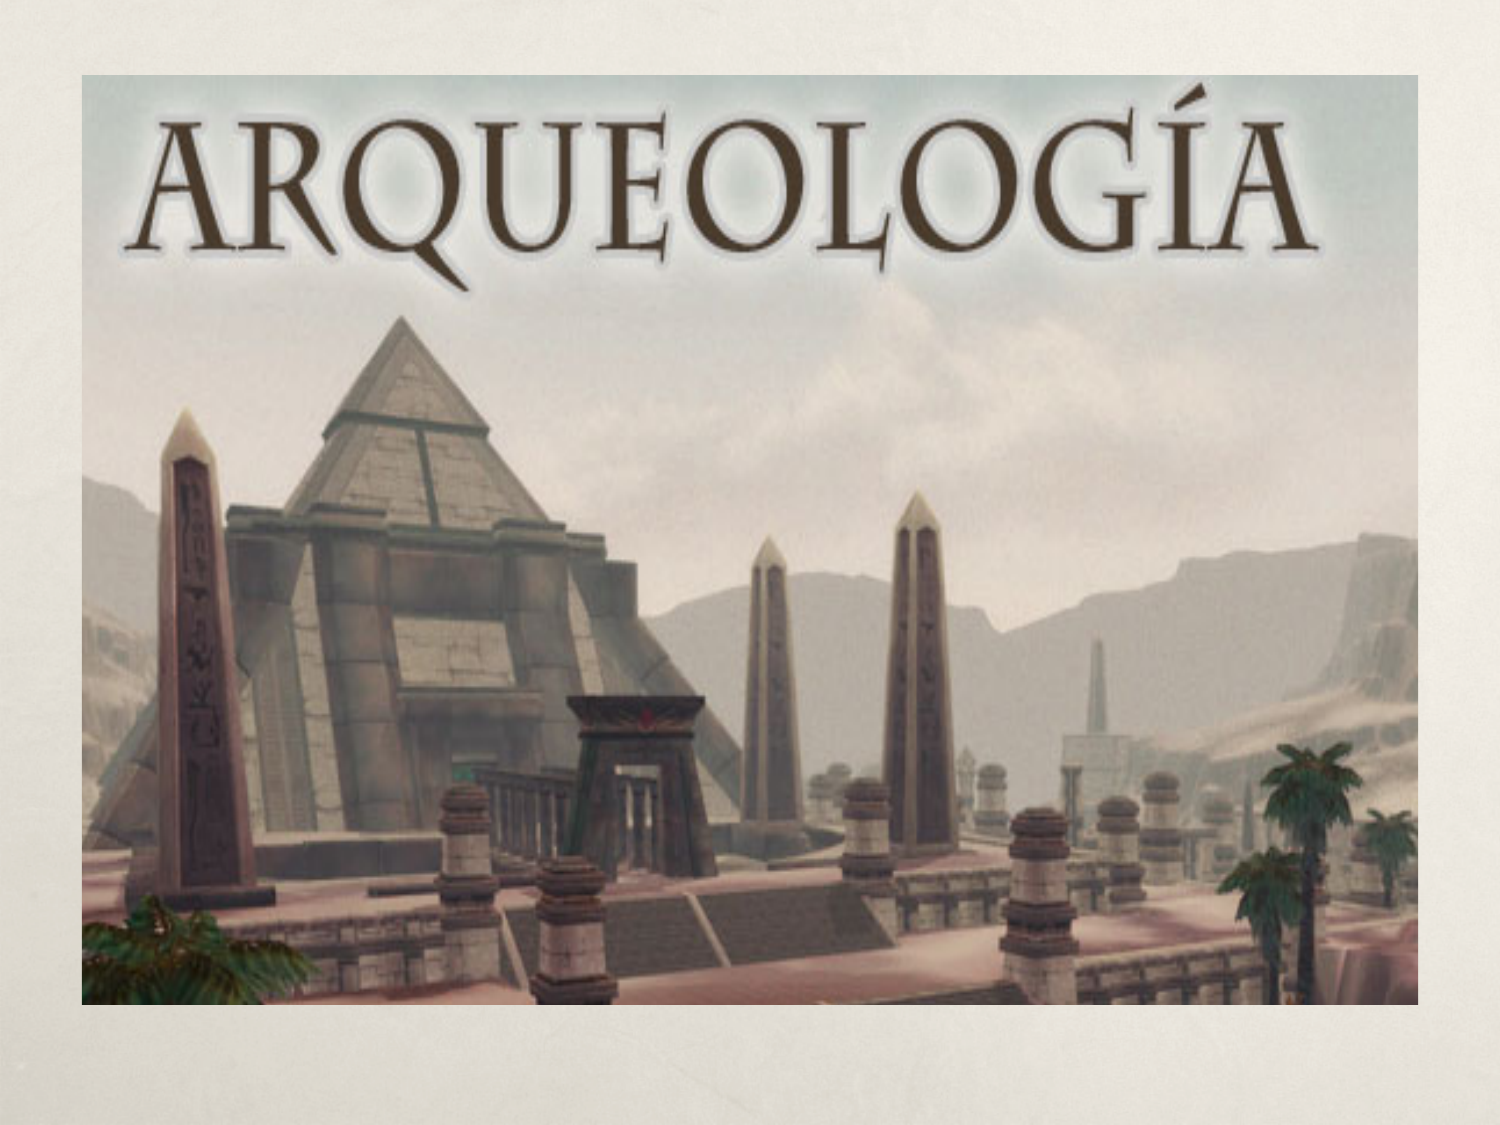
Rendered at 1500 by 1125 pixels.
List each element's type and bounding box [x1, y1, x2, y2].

list [80, 73, 1420, 1007]
